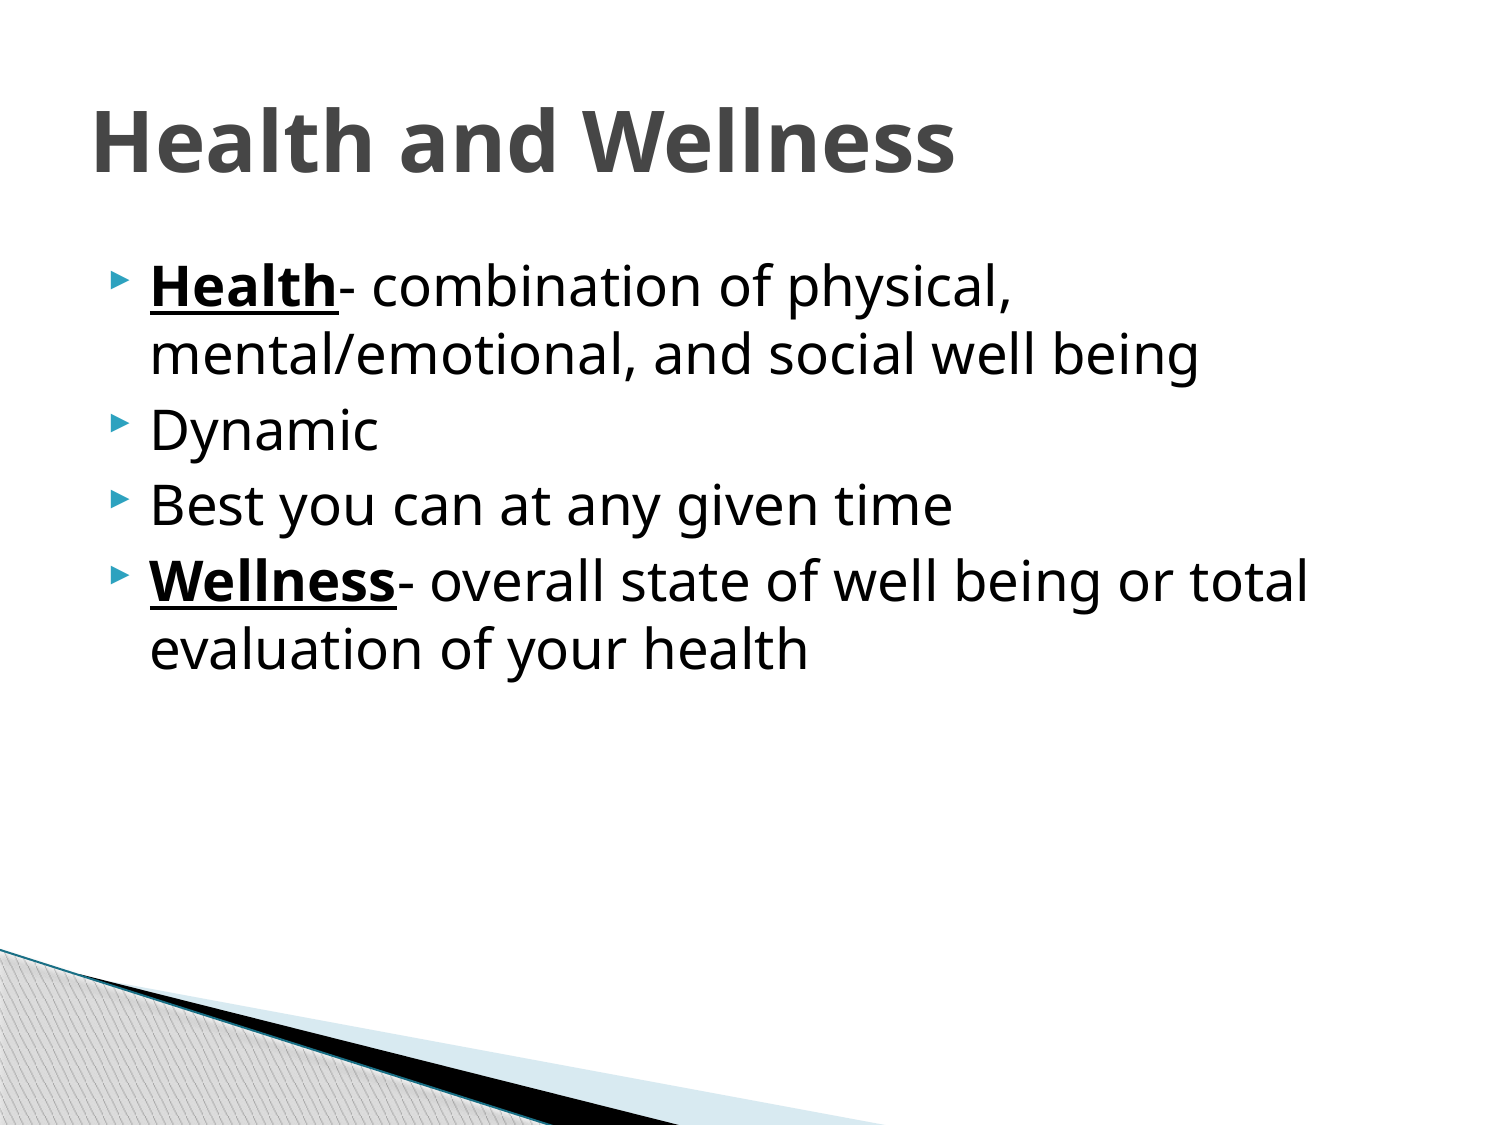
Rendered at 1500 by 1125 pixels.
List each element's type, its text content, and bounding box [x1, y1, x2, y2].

list Health- combination of physical, mental/emotional, and social well being Dynamic Best you can at any given time Wellness- overall state of well being or total evaluation of your health [75, 243, 1425, 986]
title Health and Wellness [75, 45, 1425, 233]
